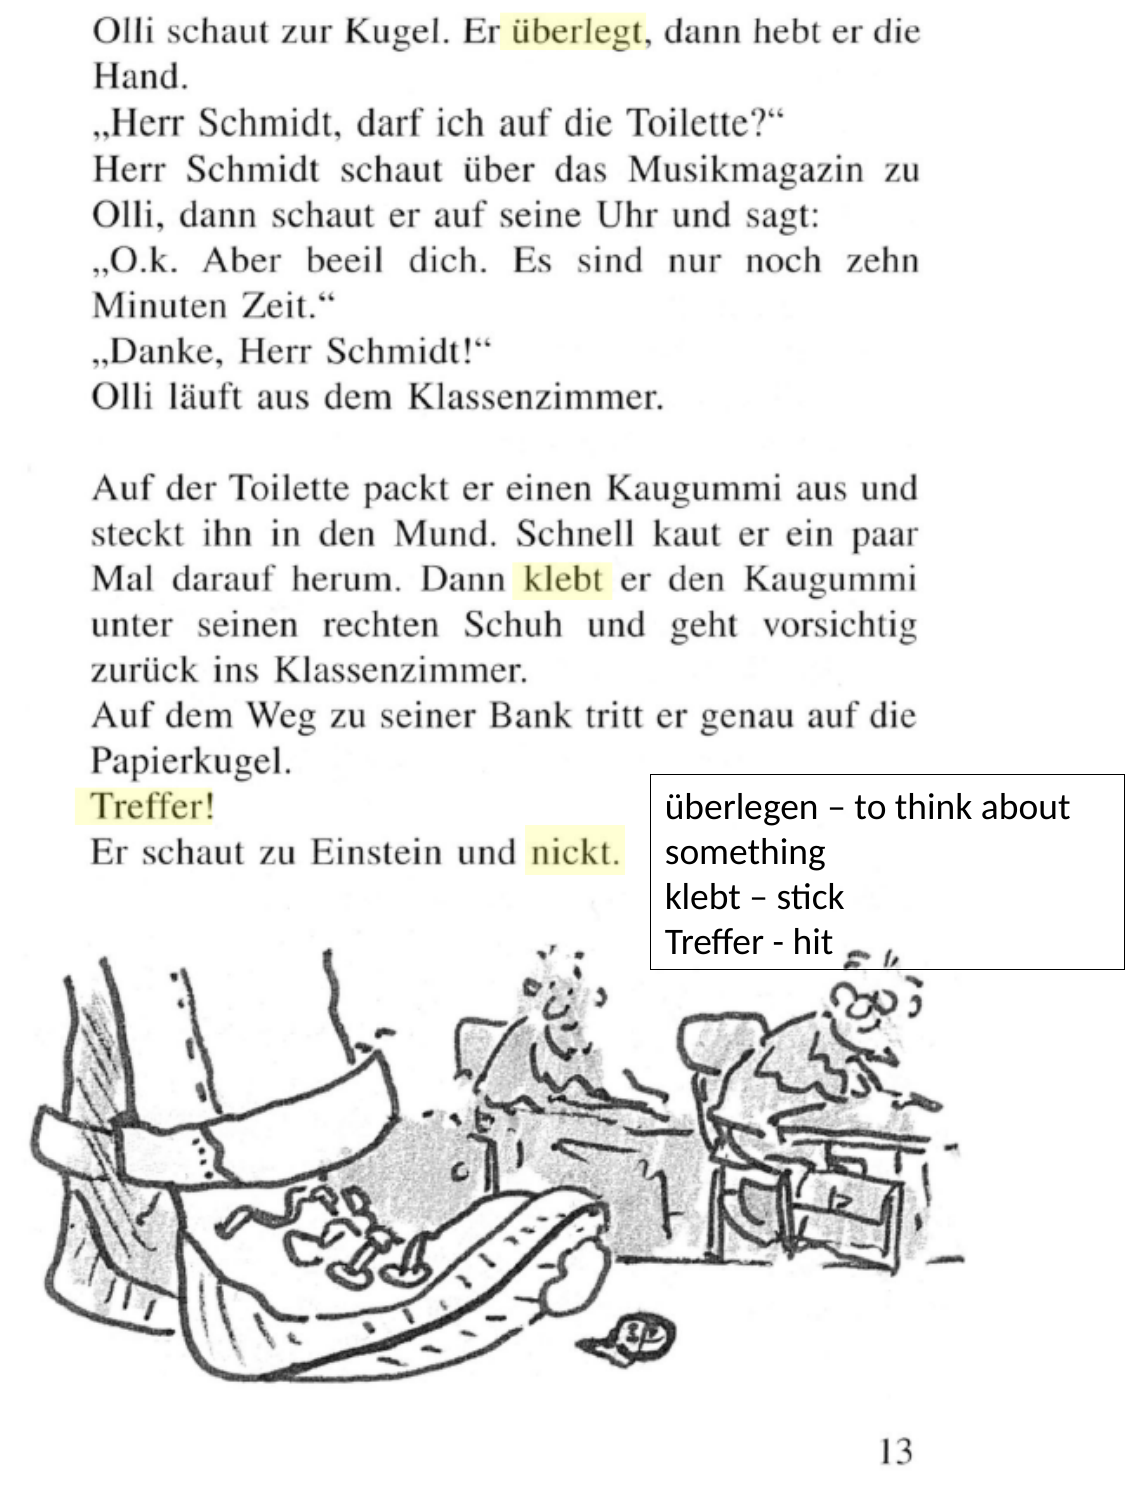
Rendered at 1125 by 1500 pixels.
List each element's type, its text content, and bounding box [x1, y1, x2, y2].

picture [0, 0, 988, 1500]
text_box überlegen – to think about something klebt – stick Treffer - hit [990, 774, 1125, 970]
